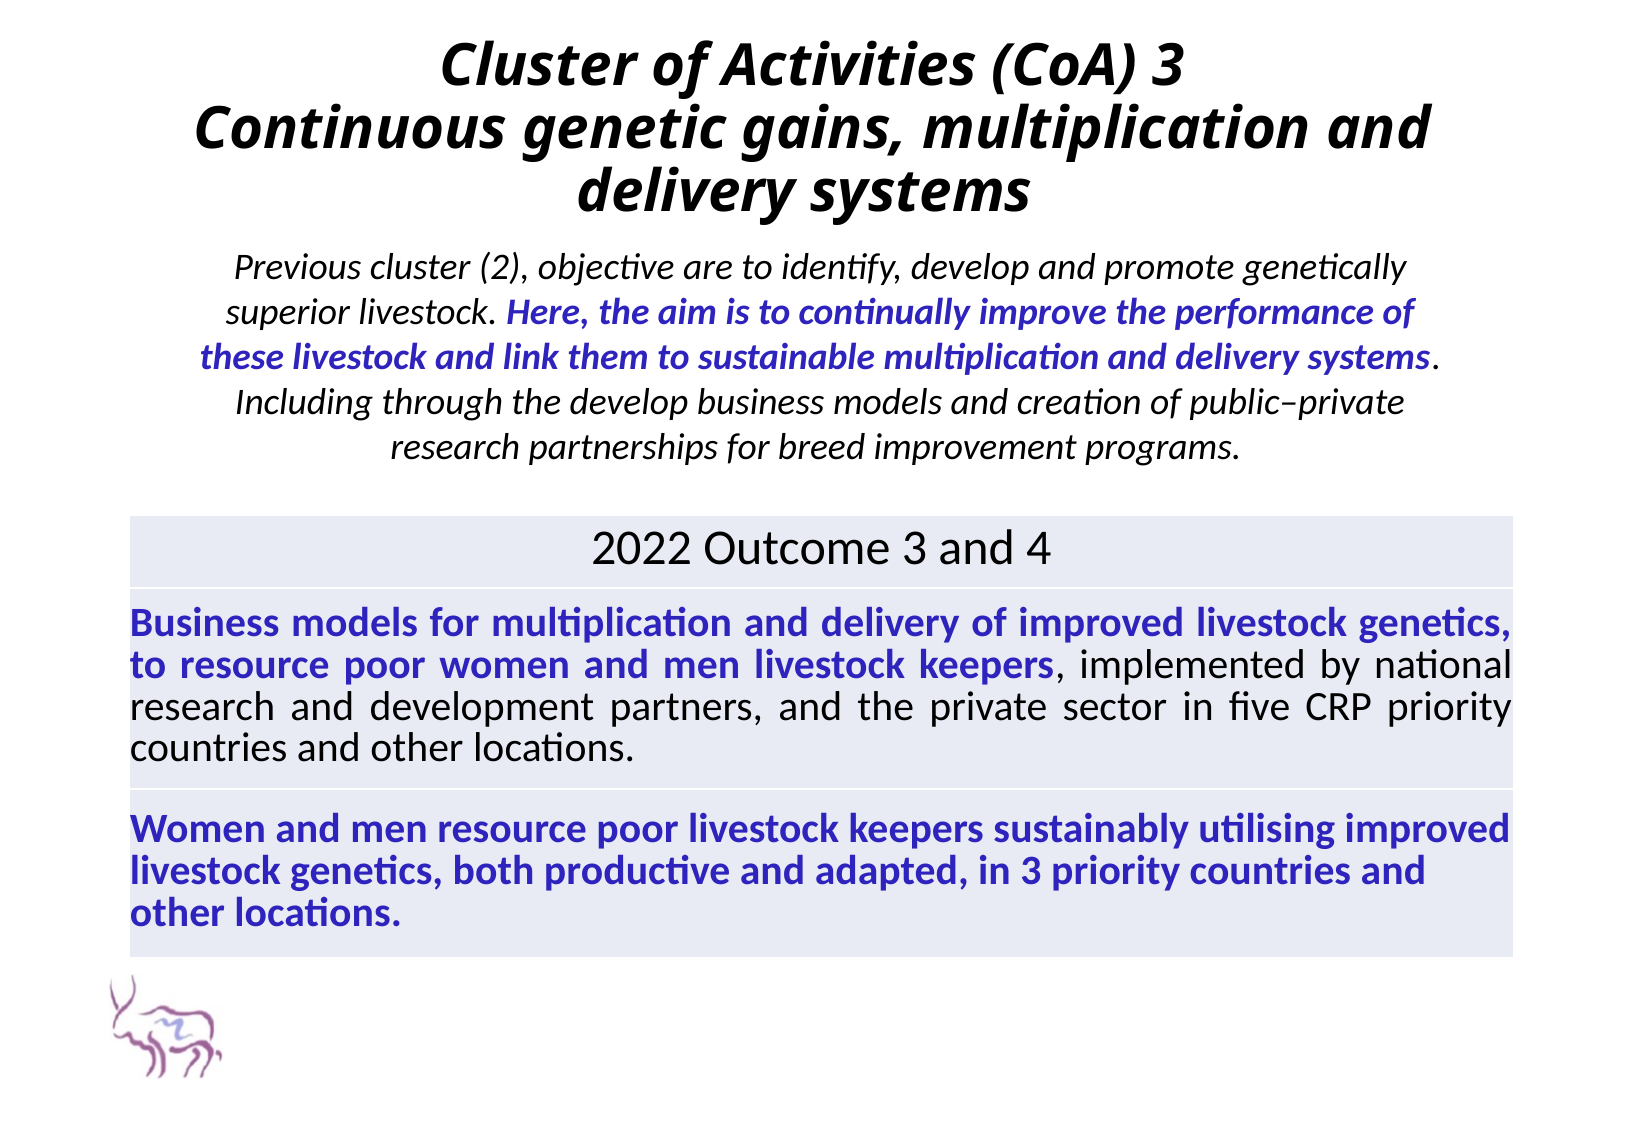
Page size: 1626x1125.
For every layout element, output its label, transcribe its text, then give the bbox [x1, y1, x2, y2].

title Cluster of Activities (CoA) 3 Continuous genetic gains, multiplication and delivery systems [137, 36, 1488, 224]
table_cell Women and men resource poor livestock keepers sustainably utilising improved livestock genetics, both productive and adapted, in 3 priority countries and other locations. [130, 790, 1513, 957]
text_box Previous cluster (2), objective are to identify, develop and promote genetically superior livestock. Here, the aim is to continually improve the performance of these livestock and link them to sustainable multiplication and delivery systems. Including through the develop business models and creation of public–private research partnerships for breed improvement programs. [165, 234, 1476, 475]
picture [108, 974, 223, 1079]
table_cell Business models for multiplication and delivery of improved livestock genetics, to resource poor women and men livestock keepers, implemented by national research and development partners, and the private sector in five CRP priority countries and other locations. [130, 589, 1513, 788]
table_header 2022 Outcome 3 and 4 [130, 516, 1513, 587]
